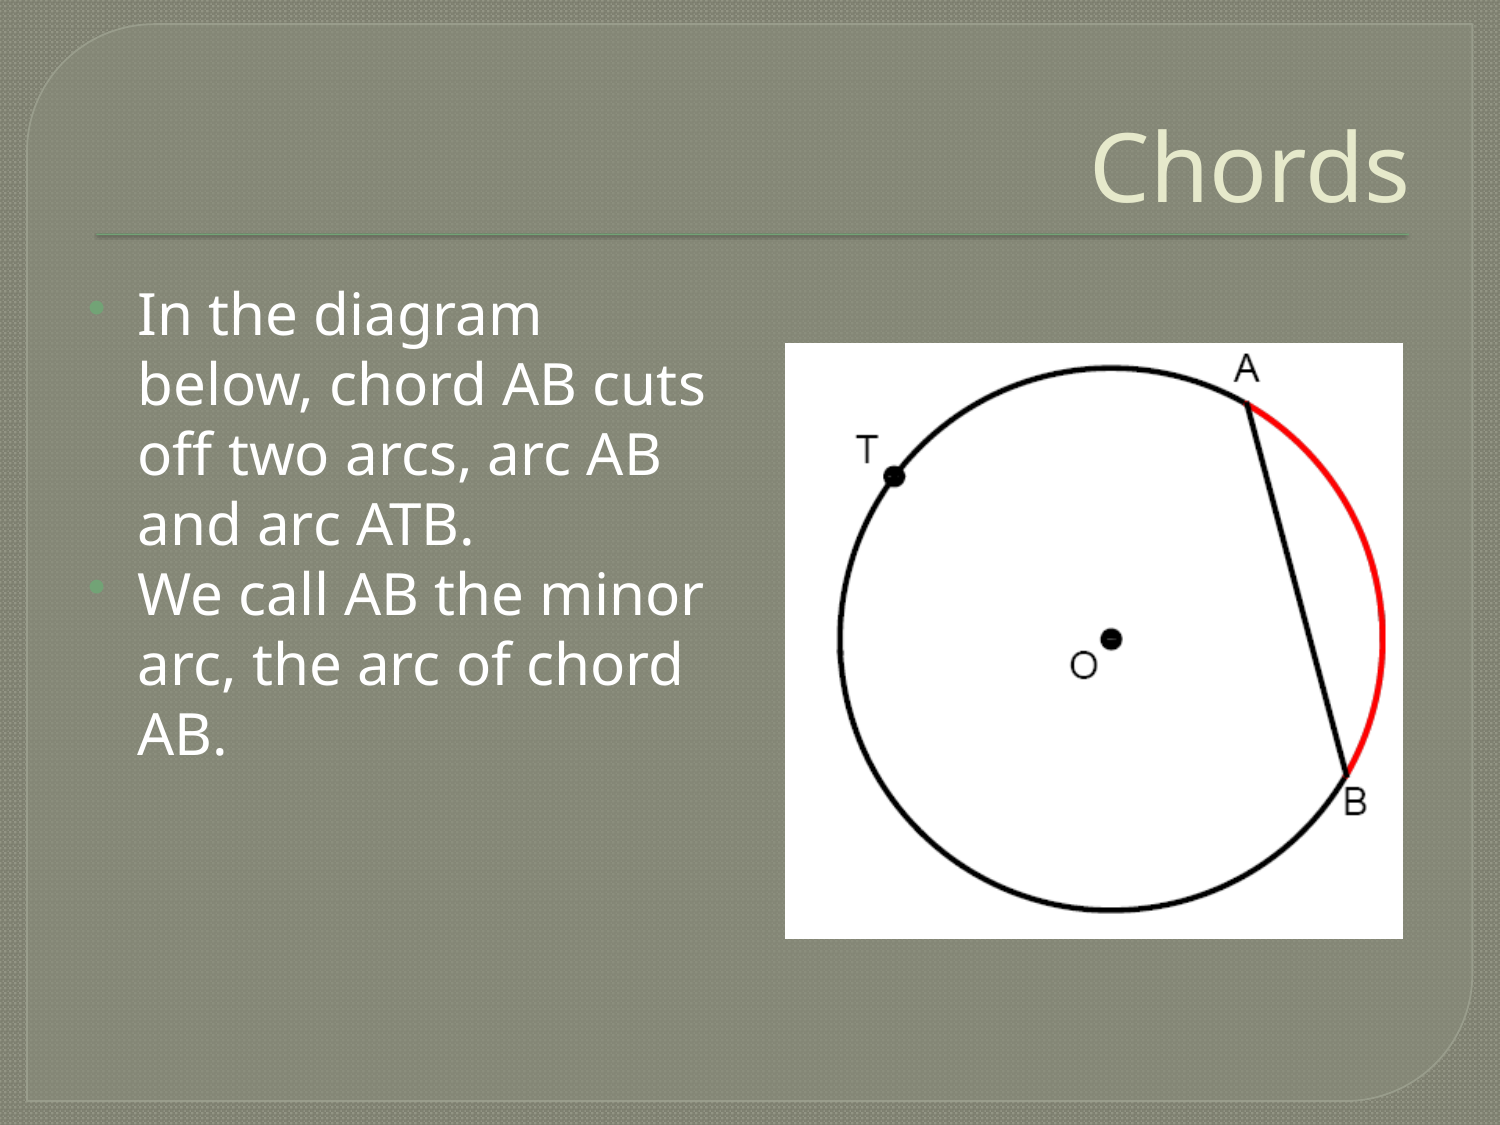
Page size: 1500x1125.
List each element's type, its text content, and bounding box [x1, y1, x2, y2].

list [784, 343, 1403, 940]
list In the diagram below, chord AB cuts off two arcs, arc AB and arc ATB. We call AB the minor arc, the arc of chord AB. [75, 270, 738, 1013]
title Chords [75, 41, 1425, 230]
